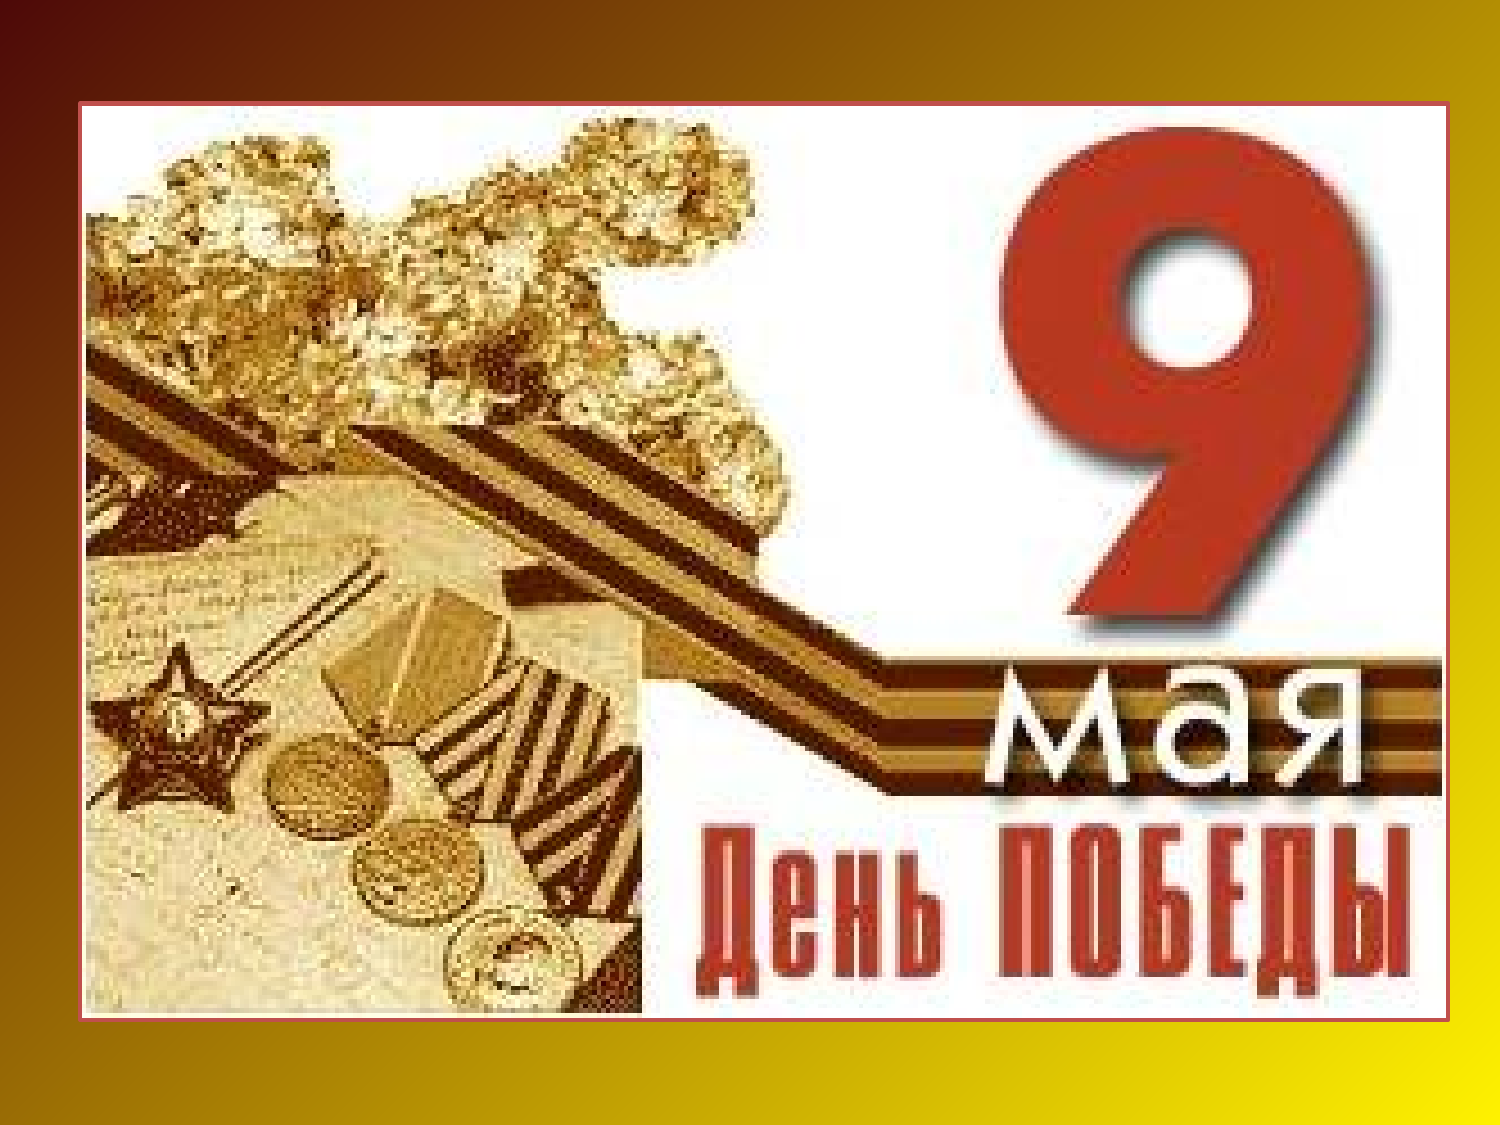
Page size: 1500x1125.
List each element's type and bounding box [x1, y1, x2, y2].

list [81, 105, 1447, 1019]
